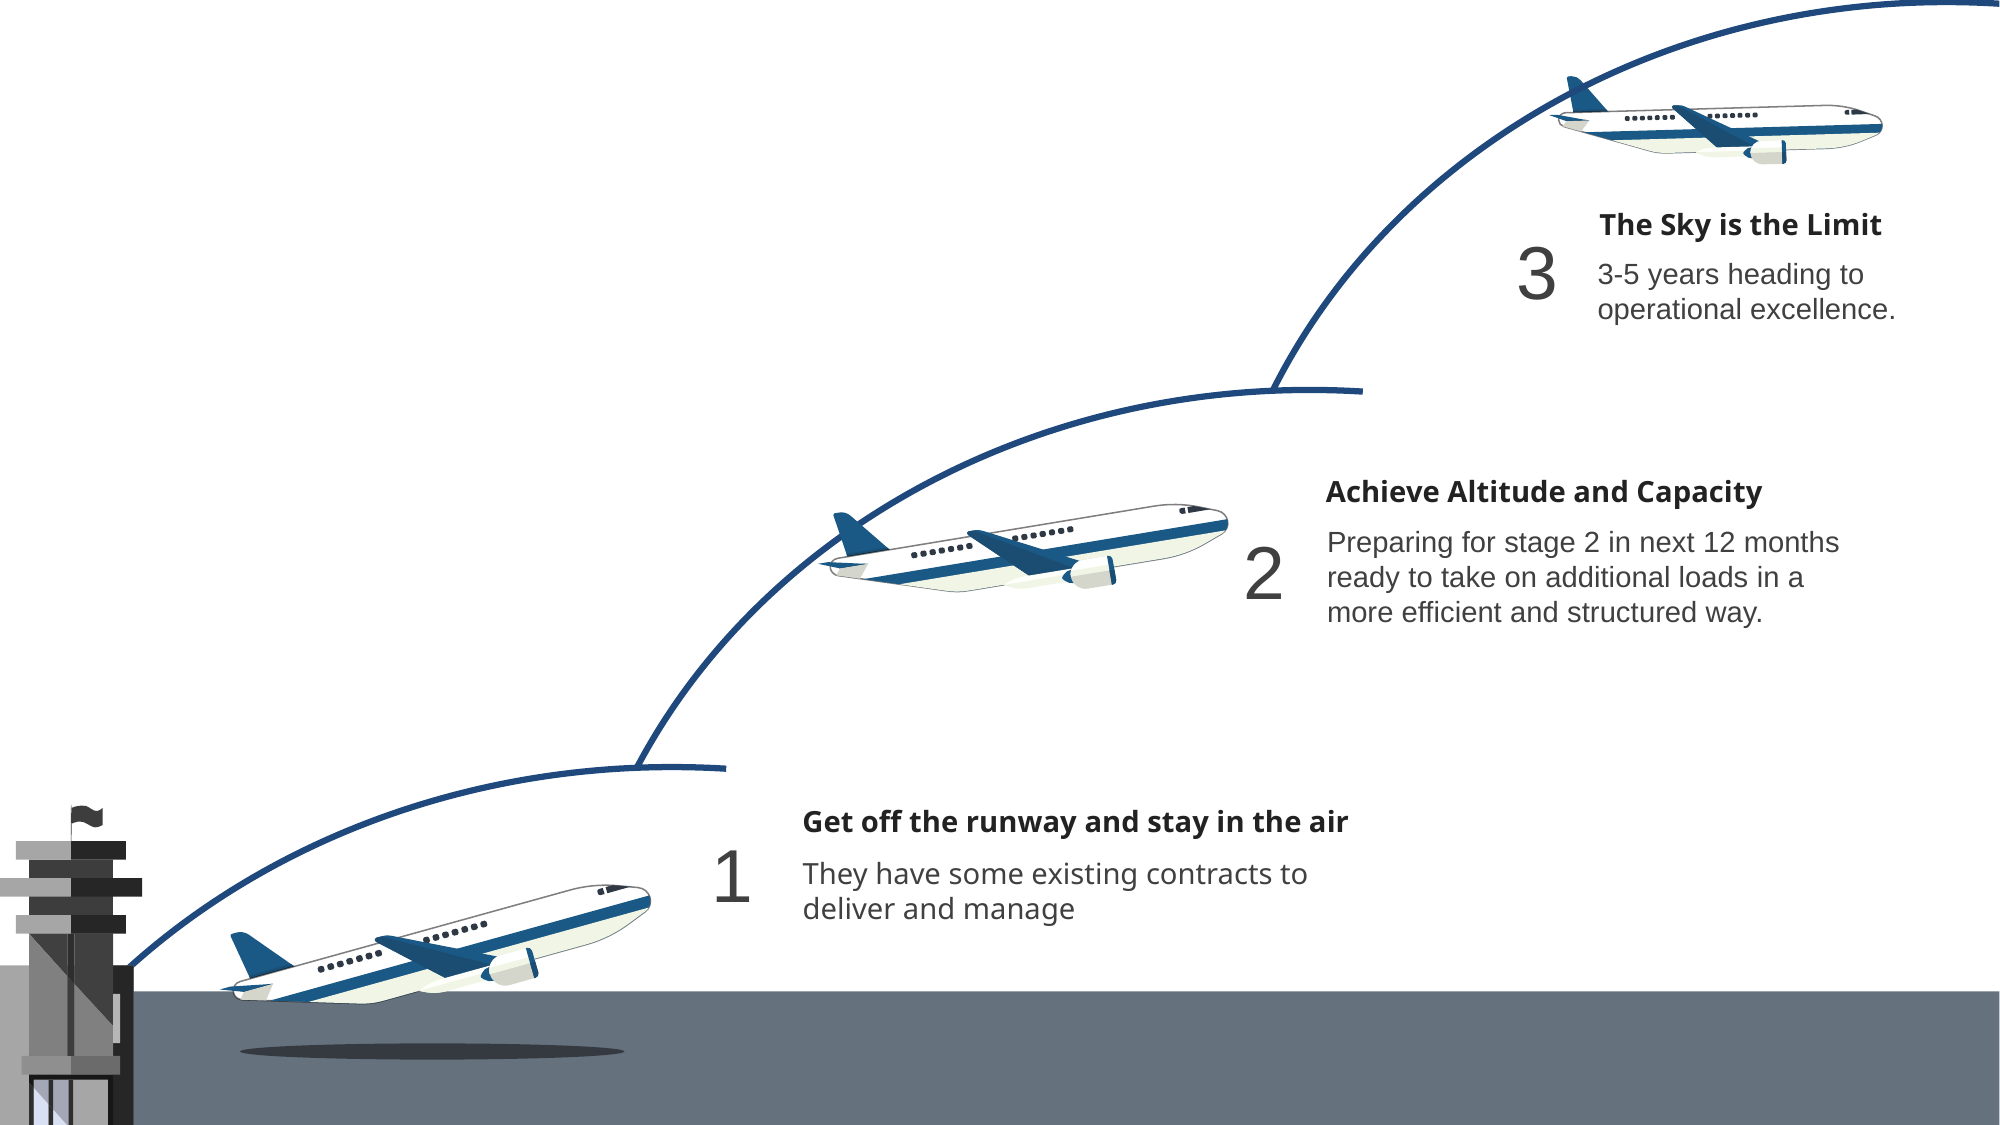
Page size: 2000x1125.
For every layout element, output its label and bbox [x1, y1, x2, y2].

text_box [0, 804, 143, 1125]
text_box [219, 884, 656, 1005]
text_box [0, 1, 2000, 1125]
text_box [821, 486, 1230, 600]
